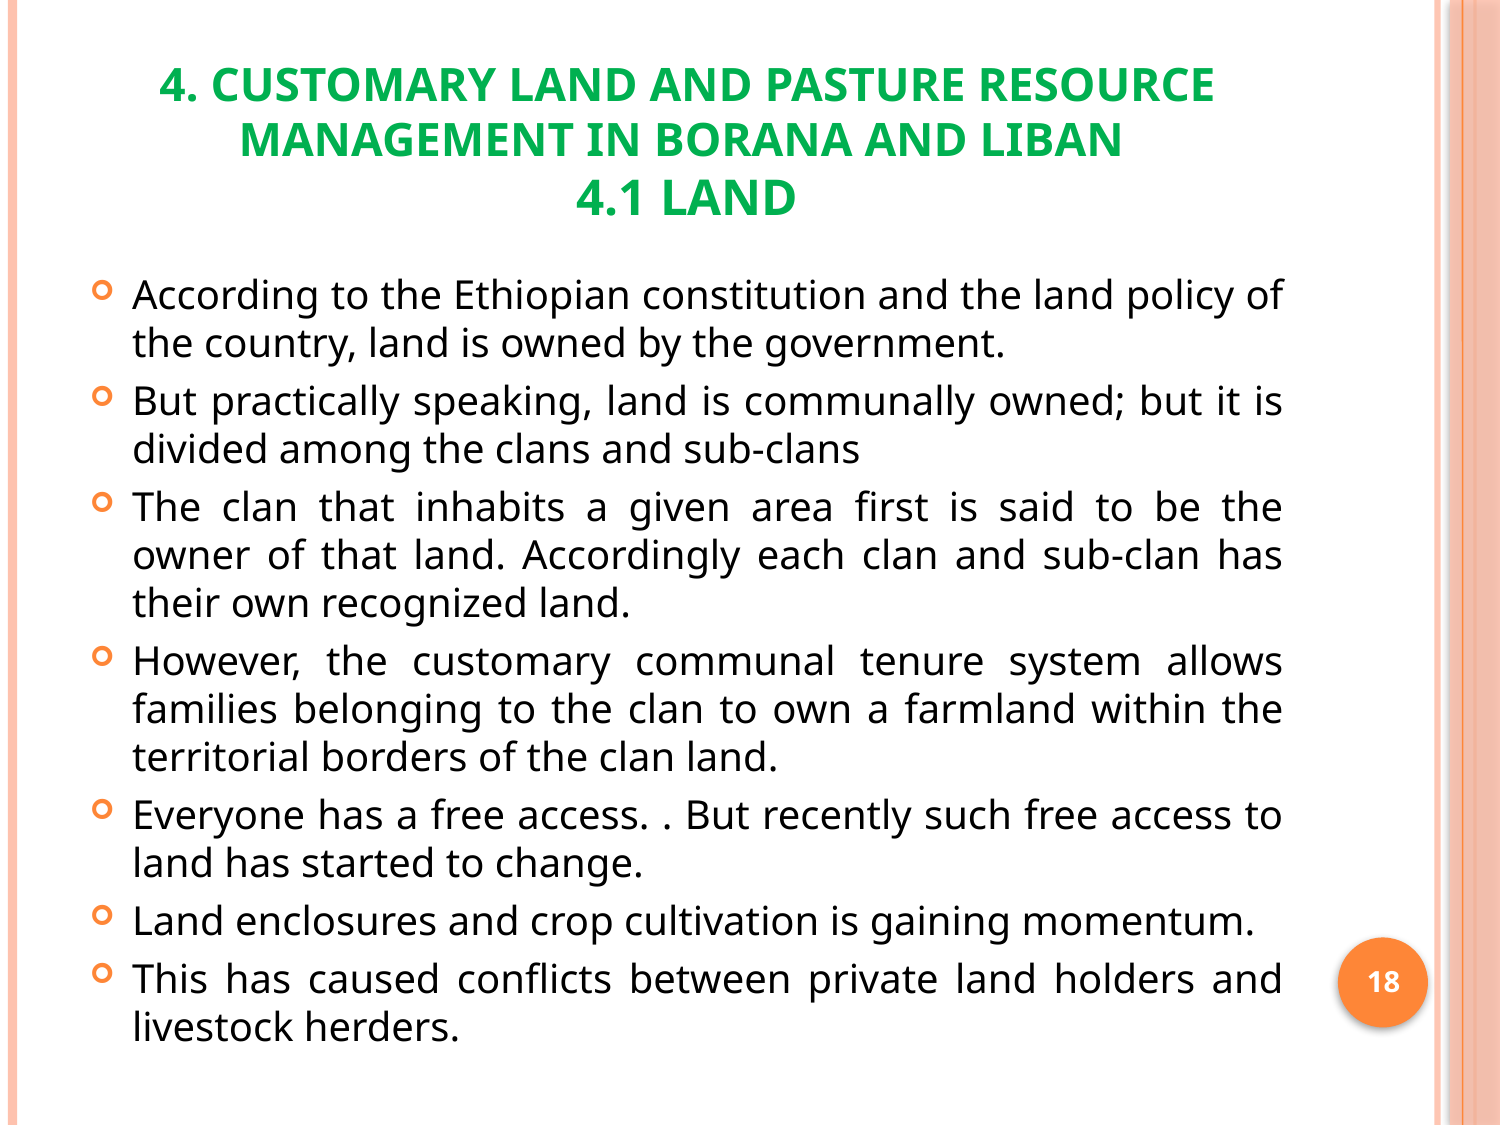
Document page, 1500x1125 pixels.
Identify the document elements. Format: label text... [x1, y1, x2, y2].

slide_number 18 [1333, 940, 1434, 1027]
list According to the Ethiopian constitution and the land policy of the country, land is owned by the government. But practically speaking, land is communally owned; but it is divided among the clans and sub-clans The clan that inhabits a given area first is said to be the owner of that land. Accordingly each clan and sub-clan has their own recognized land. However, the customary communal tenure system allows families belonging to the clan to own a farmland within the territorial borders of the clan land. Everyone has a free access. . But recently such free access to land has started to change. Land enclosures and crop cultivation is gaining momentum. This has caused conflicts between private land holders and livestock herders. [75, 262, 1300, 1062]
title 4. Customary Land and Pasture Resource Management in Borana and Liban 4.1 Land [75, 45, 1300, 233]
